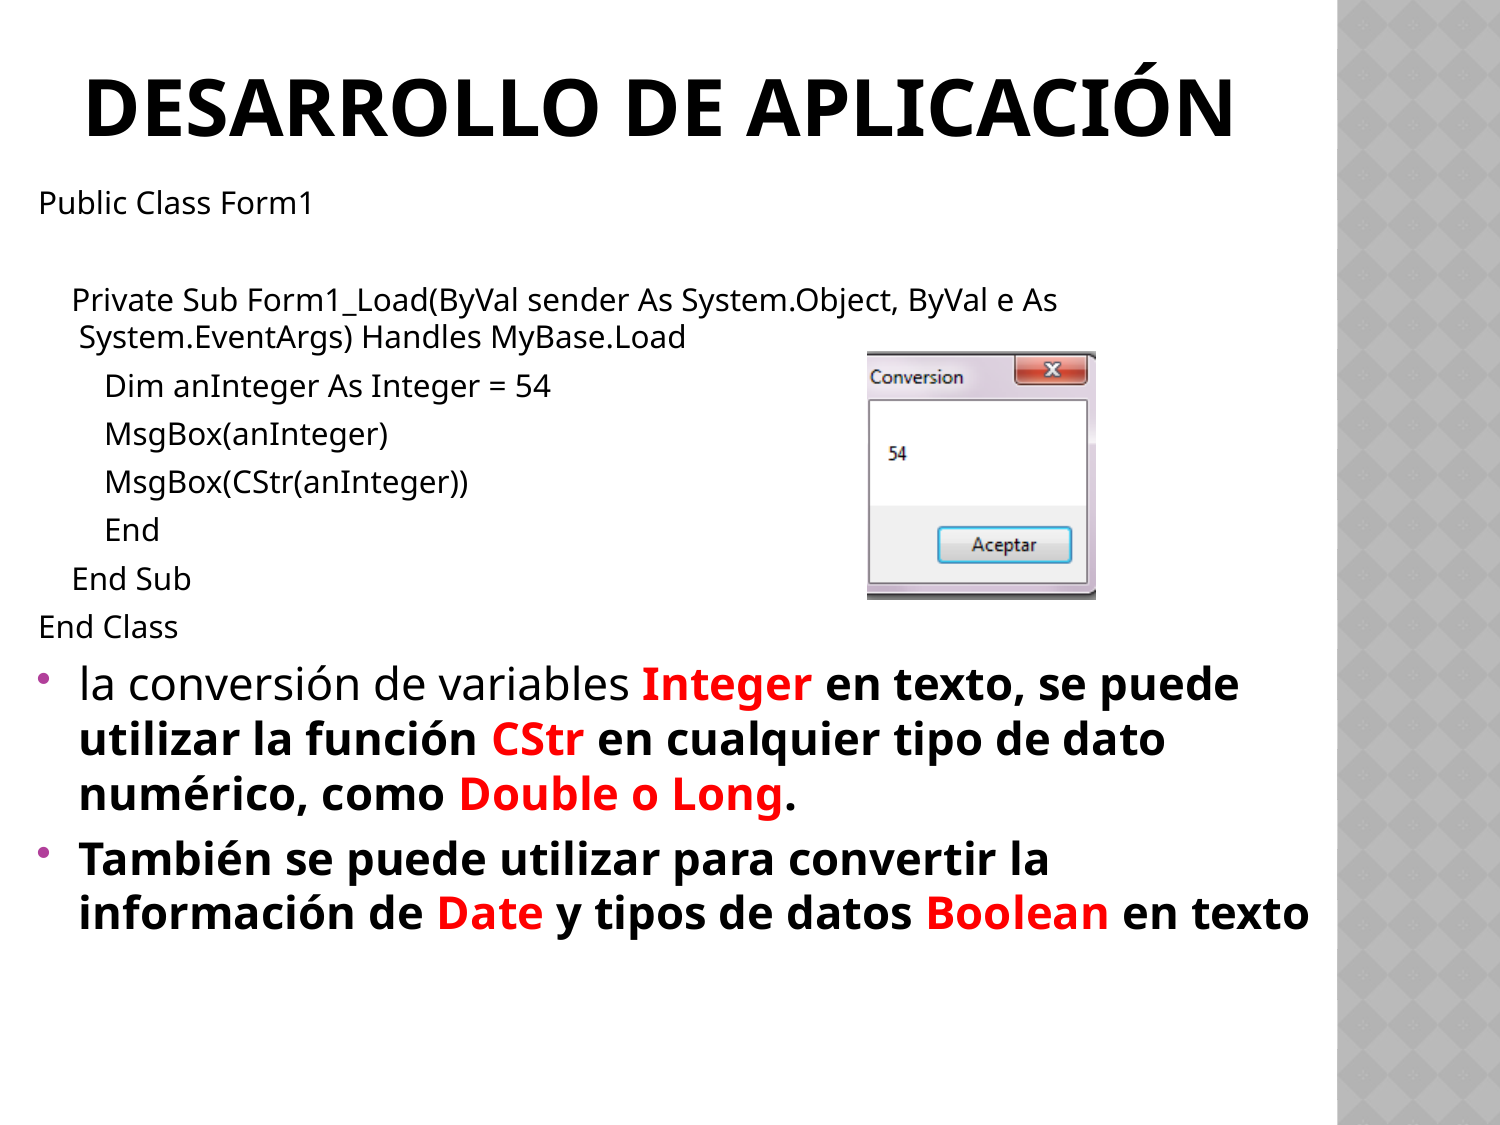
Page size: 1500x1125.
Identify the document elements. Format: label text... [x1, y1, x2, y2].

title Desarrollo de aplicación [75, 52, 1263, 153]
list Public Class Form1 Private Sub Form1_Load(ByVal sender As System.Object, ByVal e As System.EventArgs) Handles MyBase.Load Dim anInteger As Integer = 54 MsgBox(anInteger) MsgBox(CStr(anInteger)) End End Sub End Class la conversión de variables Integer en texto, se puede utilizar la función CStr en cualquier tipo de dato numérico, como Double o Long. También se puede utilizar para convertir la información de Date y tipos de datos Boolean en texto [23, 175, 1336, 1008]
picture [866, 351, 1096, 601]
